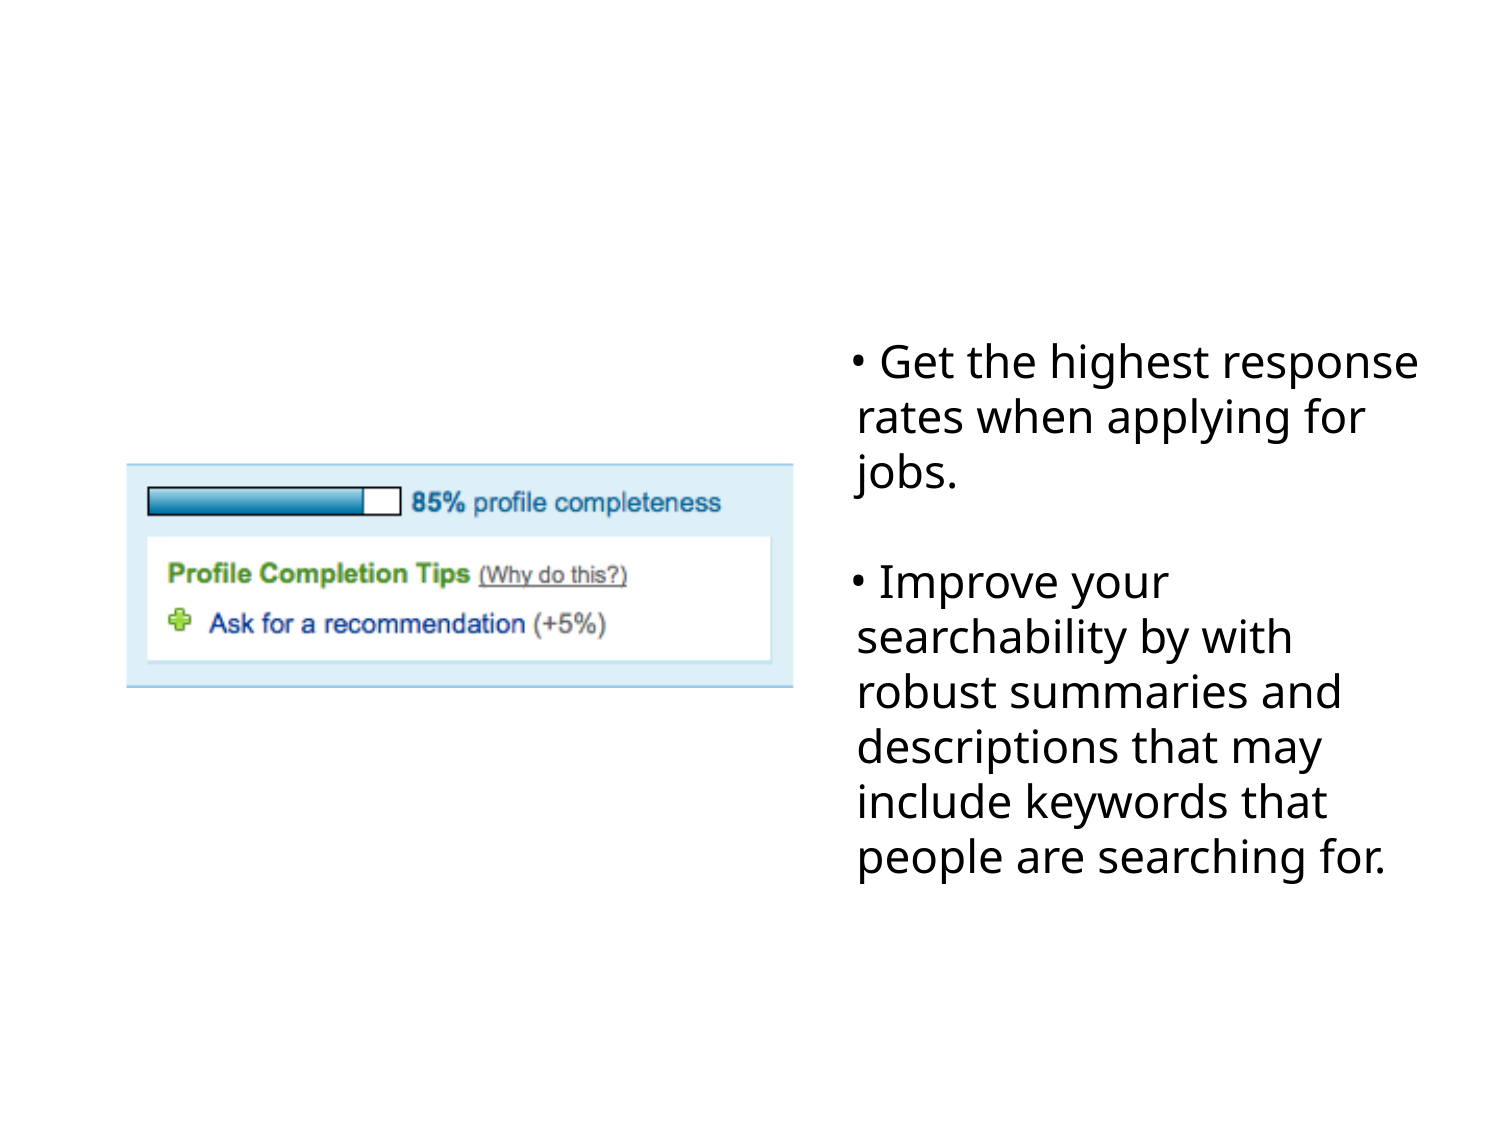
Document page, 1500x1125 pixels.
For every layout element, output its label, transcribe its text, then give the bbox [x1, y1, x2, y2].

text_box Get the highest response rates when applying for jobs. Improve your searchability by with robust summaries and descriptions that may include keywords that people are searching for. [849, 332, 1450, 767]
picture [124, 462, 799, 688]
